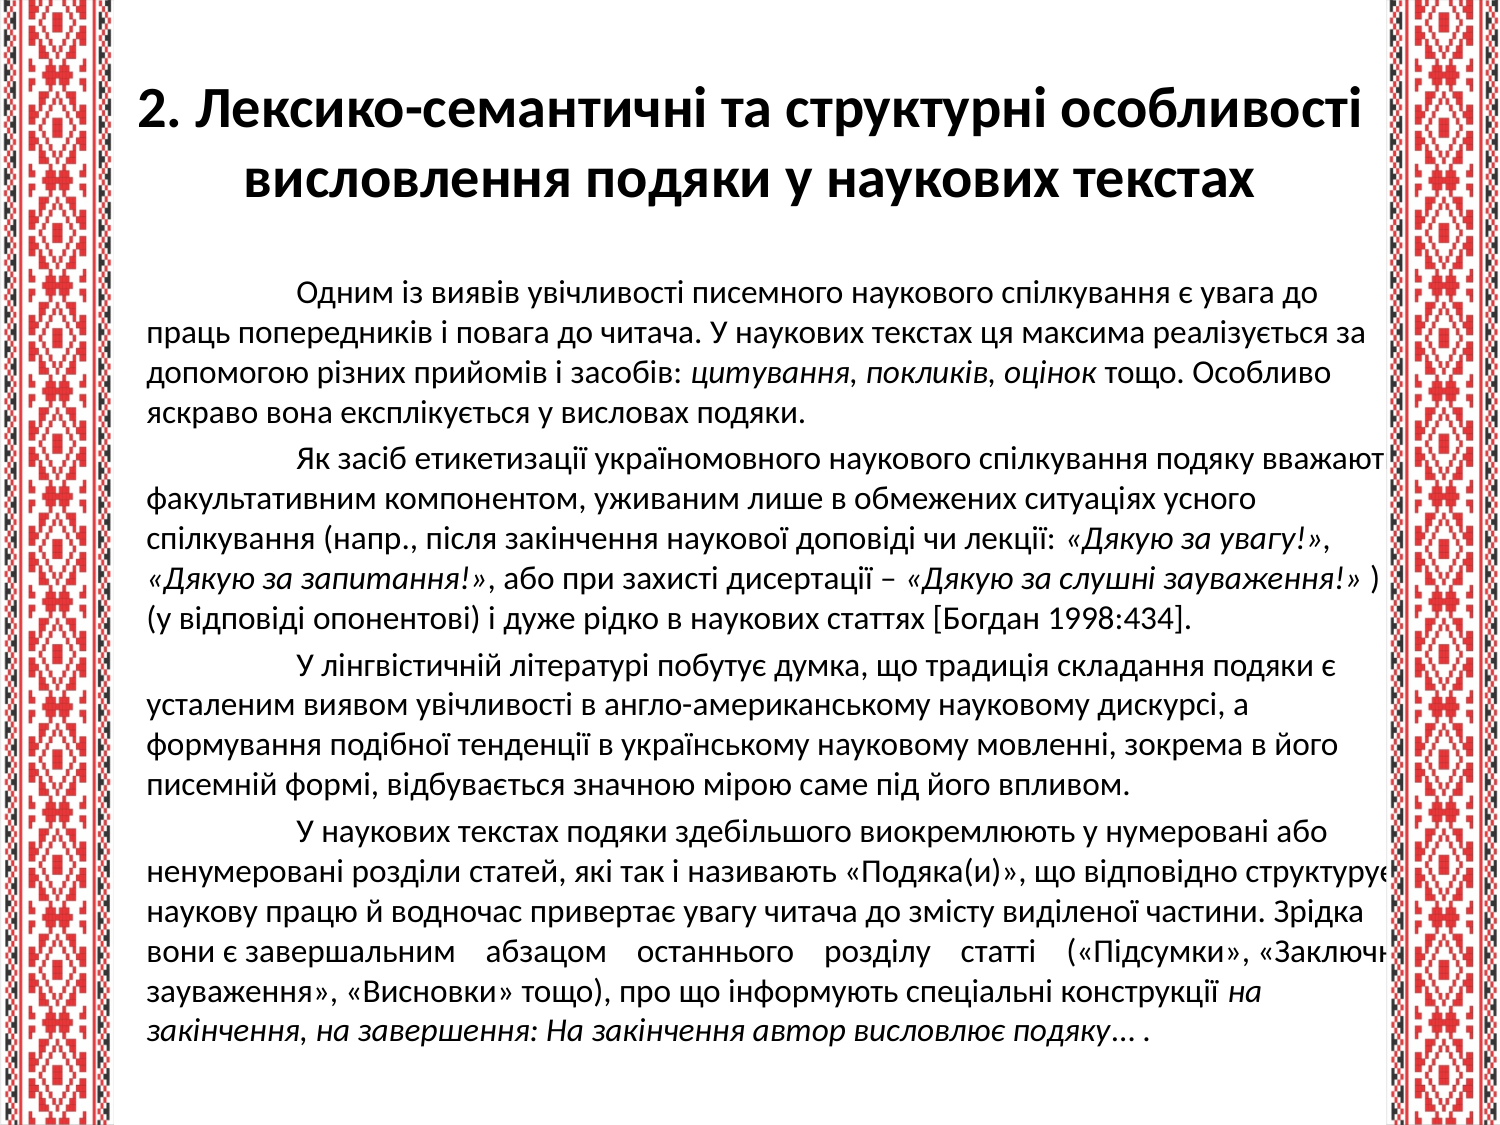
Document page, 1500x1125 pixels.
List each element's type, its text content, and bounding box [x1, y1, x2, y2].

picture [880, 1, 1500, 1124]
picture [0, 1, 620, 1124]
title 2. Лексико-семантичні та структурні особливості висловлення подяки у наукових текстах [114, 45, 1386, 233]
list Одним із виявів увічливості писемного наукового спілкування є увага до праць попередників і повага до читача. У наукових текстах ця максима реалізується за допомогою різних прийомів і засобів: цитування, покликів, оцінок тощо. Особливо яскраво вона експлікується у висловах подяки. Як засіб етикетизації україномовного наукового спілкування подяку вважають факультативним компонентом, уживаним лише в обмежених ситуаціях усного спілкування (напр., після закінчення наукової доповіді чи лекції: «Дякую за увагу!», «Дякую за запитання!», або при захисті дисертації – «Дякую за слушні зауваження!» ) (у відповіді опонентові) і дуже рідко в наукових статтях [Богдан 1998:434]. У лінгвістичній літературі побутує думка, що традиція складання подяки є усталеним виявом увічливості в англо-американському науковому дискурсі, а формування подібної тенденції в українському науковому мовленні, зокрема в його писемній формі, відбувається значною мірою саме під його впливом. У наукових текстах подяки здебільшого виокремлюють у нумеровані або ненумеровані розділи статей, які так і називають «Подяка(и)», що відповідно структурує наукову працю й водночас привертає увагу читача до змісту виділеної частини. Зрідка вони є завершальним абзацом останнього розділу статті («Підсумки», «Заключні зауваження», «Висновки» тощо), про що інформують спеціальні конструкції на закінчення, на завершення: На закінчення автор висловлює подяку… . [114, 262, 1386, 1005]
